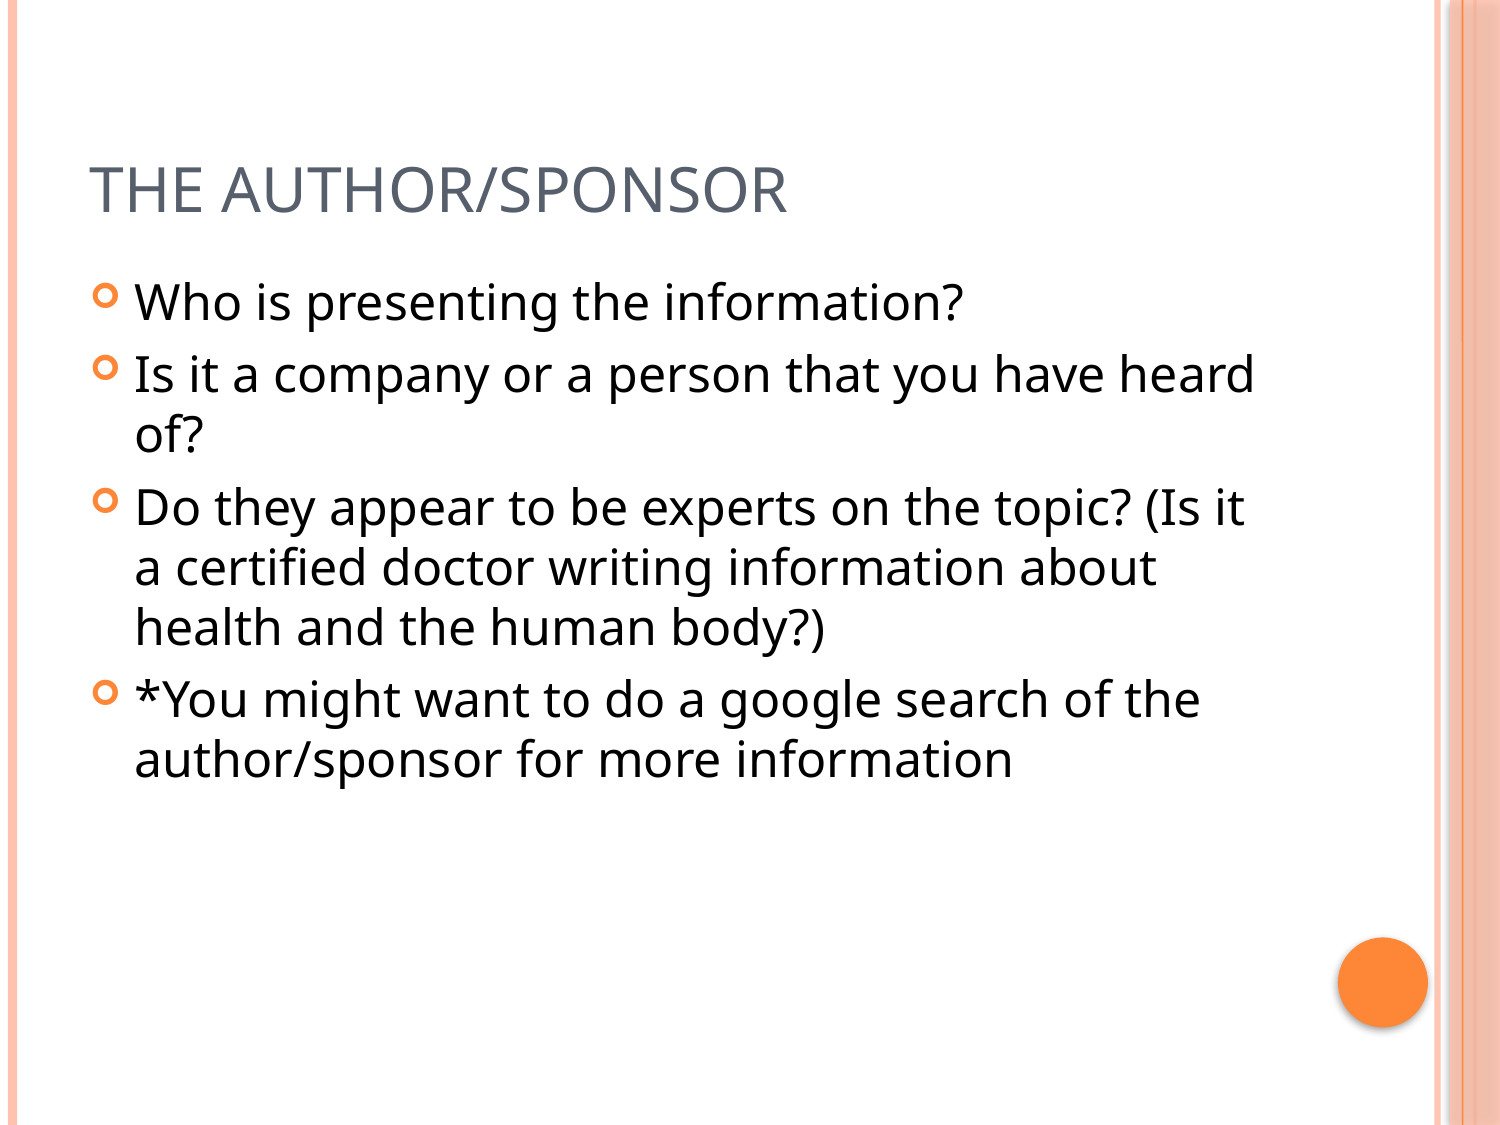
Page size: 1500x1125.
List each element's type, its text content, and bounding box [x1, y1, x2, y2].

title The Author/sponsor [75, 45, 1300, 233]
list Who is presenting the information? Is it a company or a person that you have heard of? Do they appear to be experts on the topic? (Is it a certified doctor writing information about health and the human body?) *You might want to do a google search of the author/sponsor for more information [75, 262, 1300, 1062]
